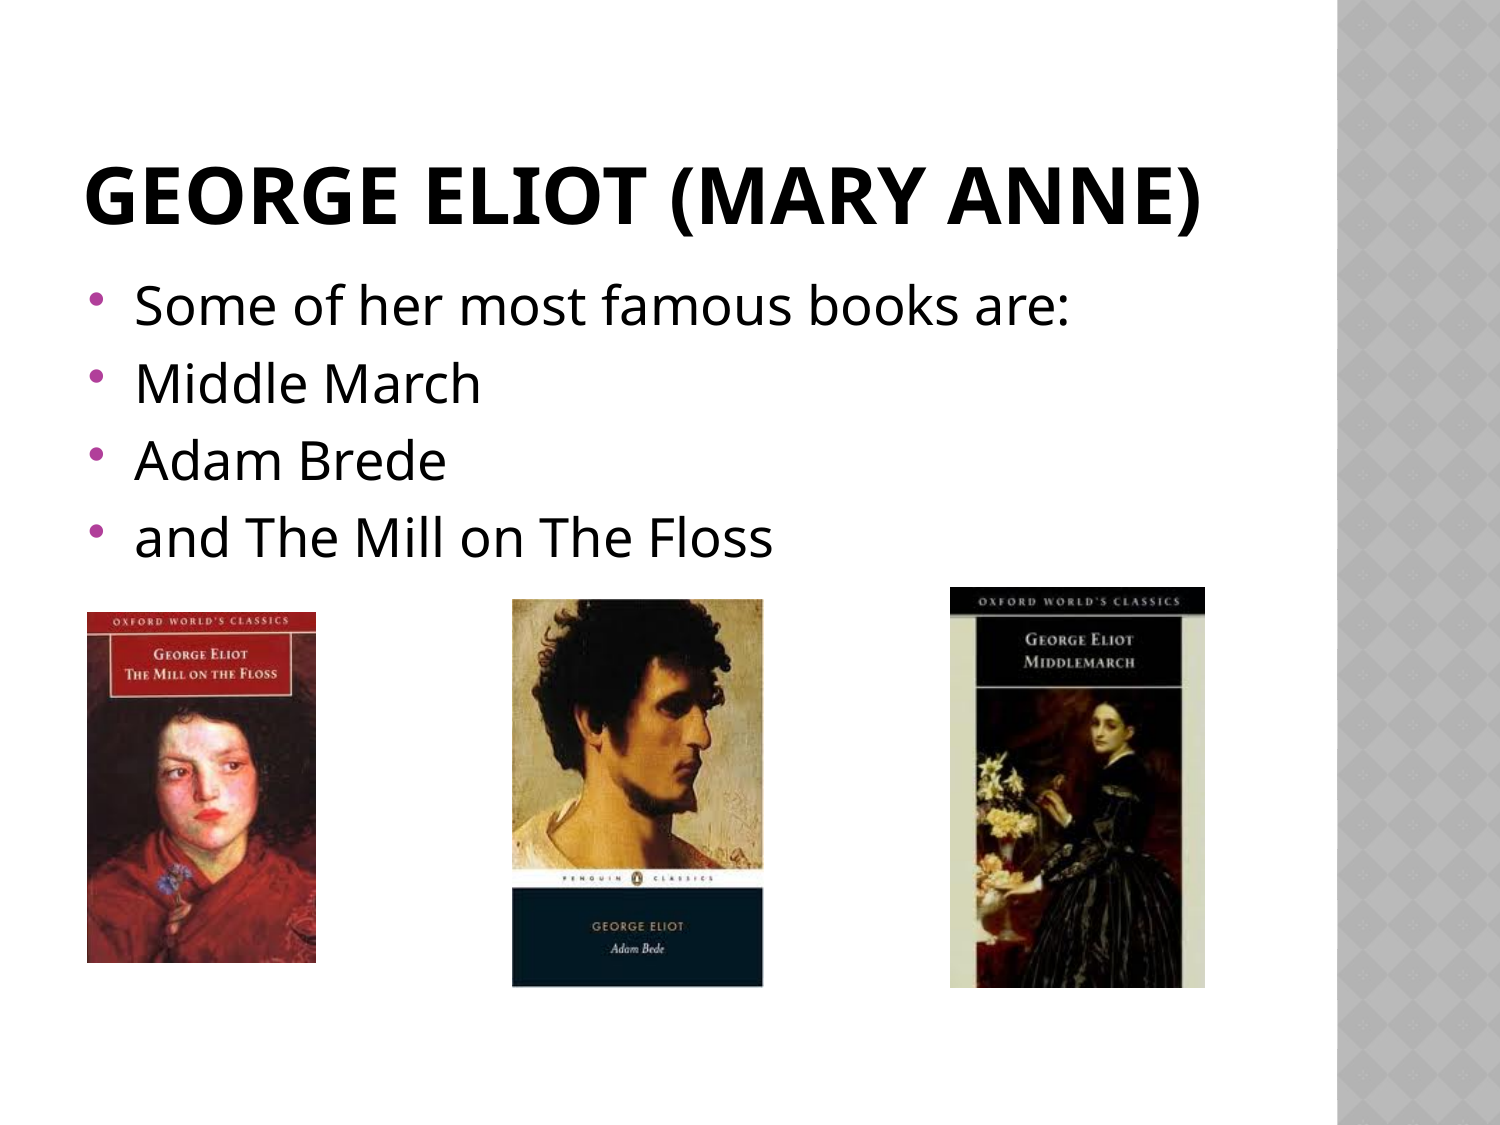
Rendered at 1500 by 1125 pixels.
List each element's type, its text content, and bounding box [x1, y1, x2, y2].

list Some of her most famous books are: Middle March Adam Brede and The Mill on The Floss [75, 264, 1263, 1059]
title George Eliot (Mary Anne) [75, 52, 1263, 240]
picture [87, 612, 316, 963]
picture [949, 587, 1206, 988]
picture [512, 599, 765, 988]
